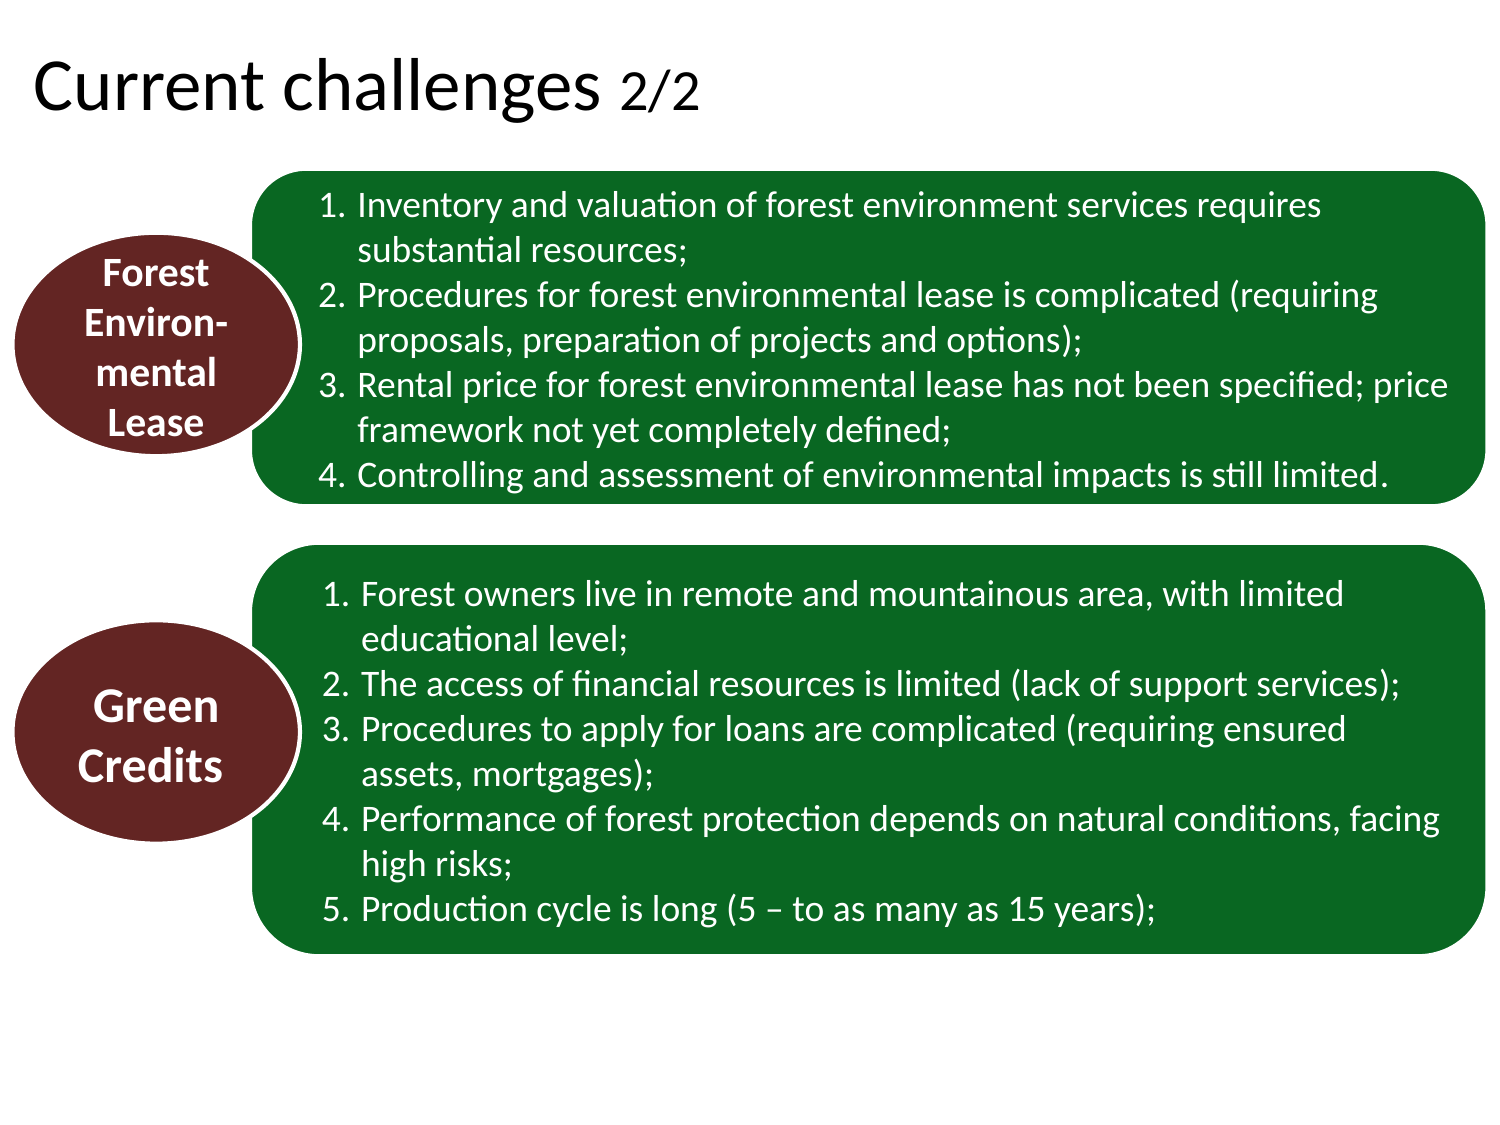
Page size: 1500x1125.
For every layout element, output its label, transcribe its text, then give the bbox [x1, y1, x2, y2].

text_box Current challenges 2/2 [18, 27, 1500, 133]
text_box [12, 168, 1488, 507]
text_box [12, 542, 1488, 957]
